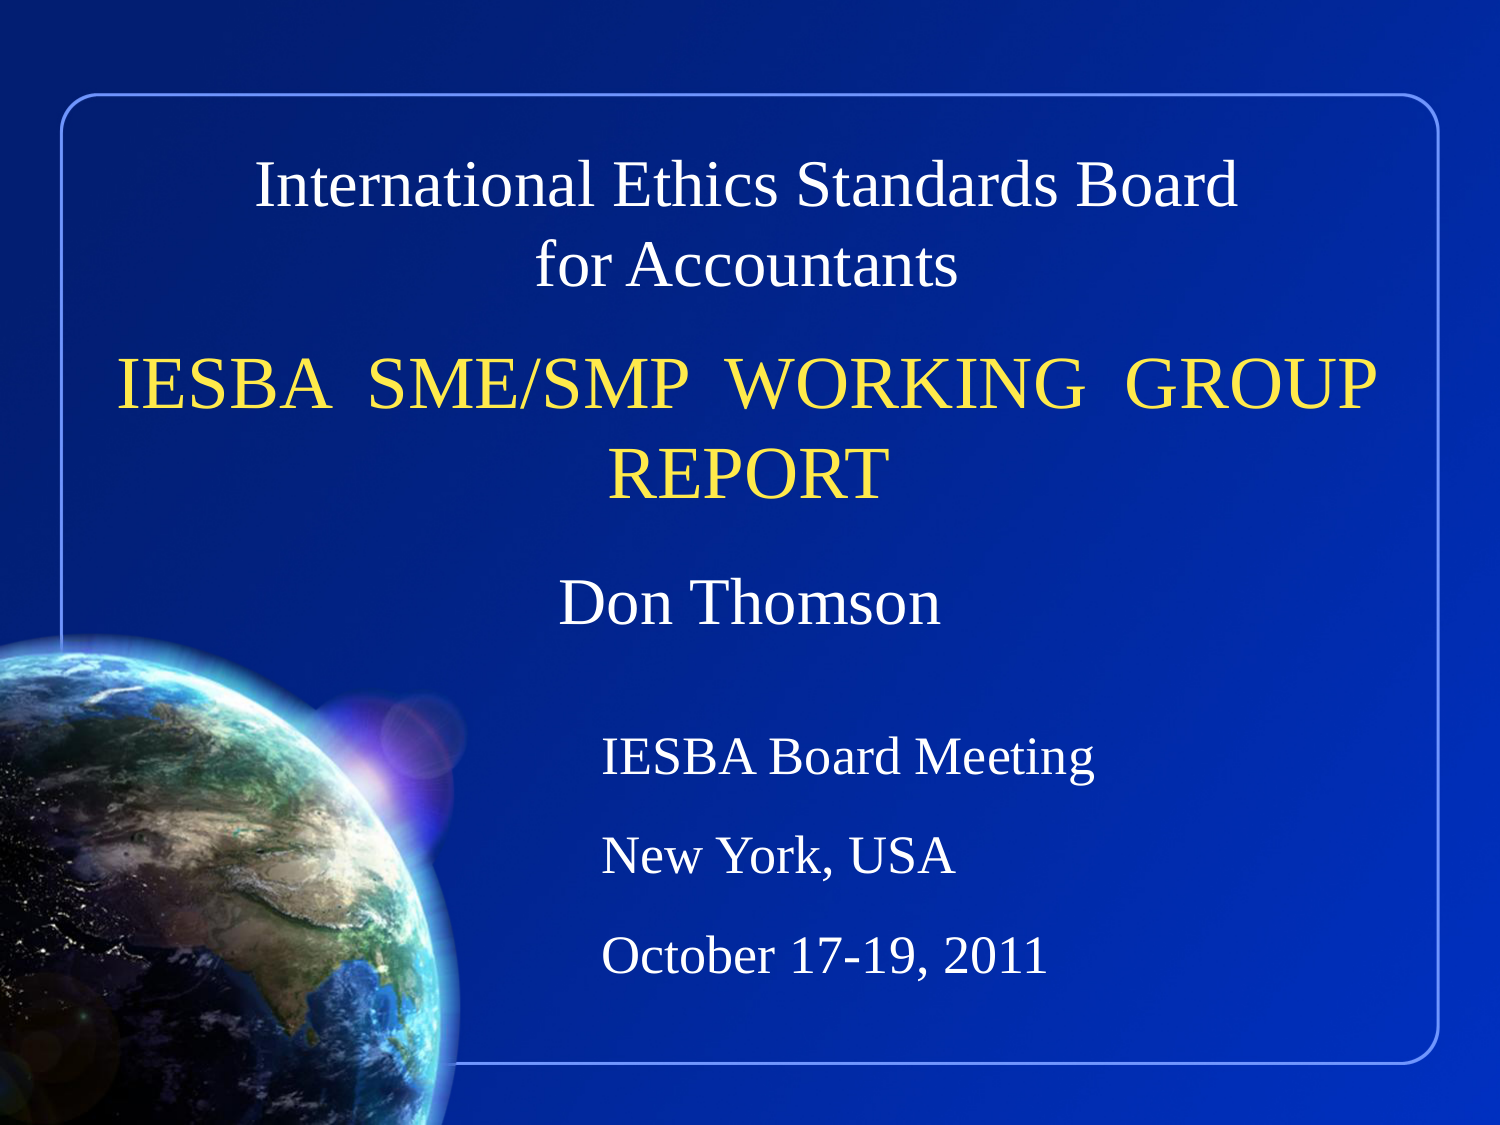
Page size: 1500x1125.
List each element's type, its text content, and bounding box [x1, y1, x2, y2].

list Don Thomson [63, 550, 1438, 675]
list October 17-19, 2011 [586, 911, 1397, 1003]
picture [0, 0, 1500, 1125]
list IESBA Board Meeting [586, 712, 1397, 803]
list New York, USA [586, 812, 1397, 903]
list IESBA SME/SMP WORKING GROUP REPORT [59, 325, 1439, 523]
